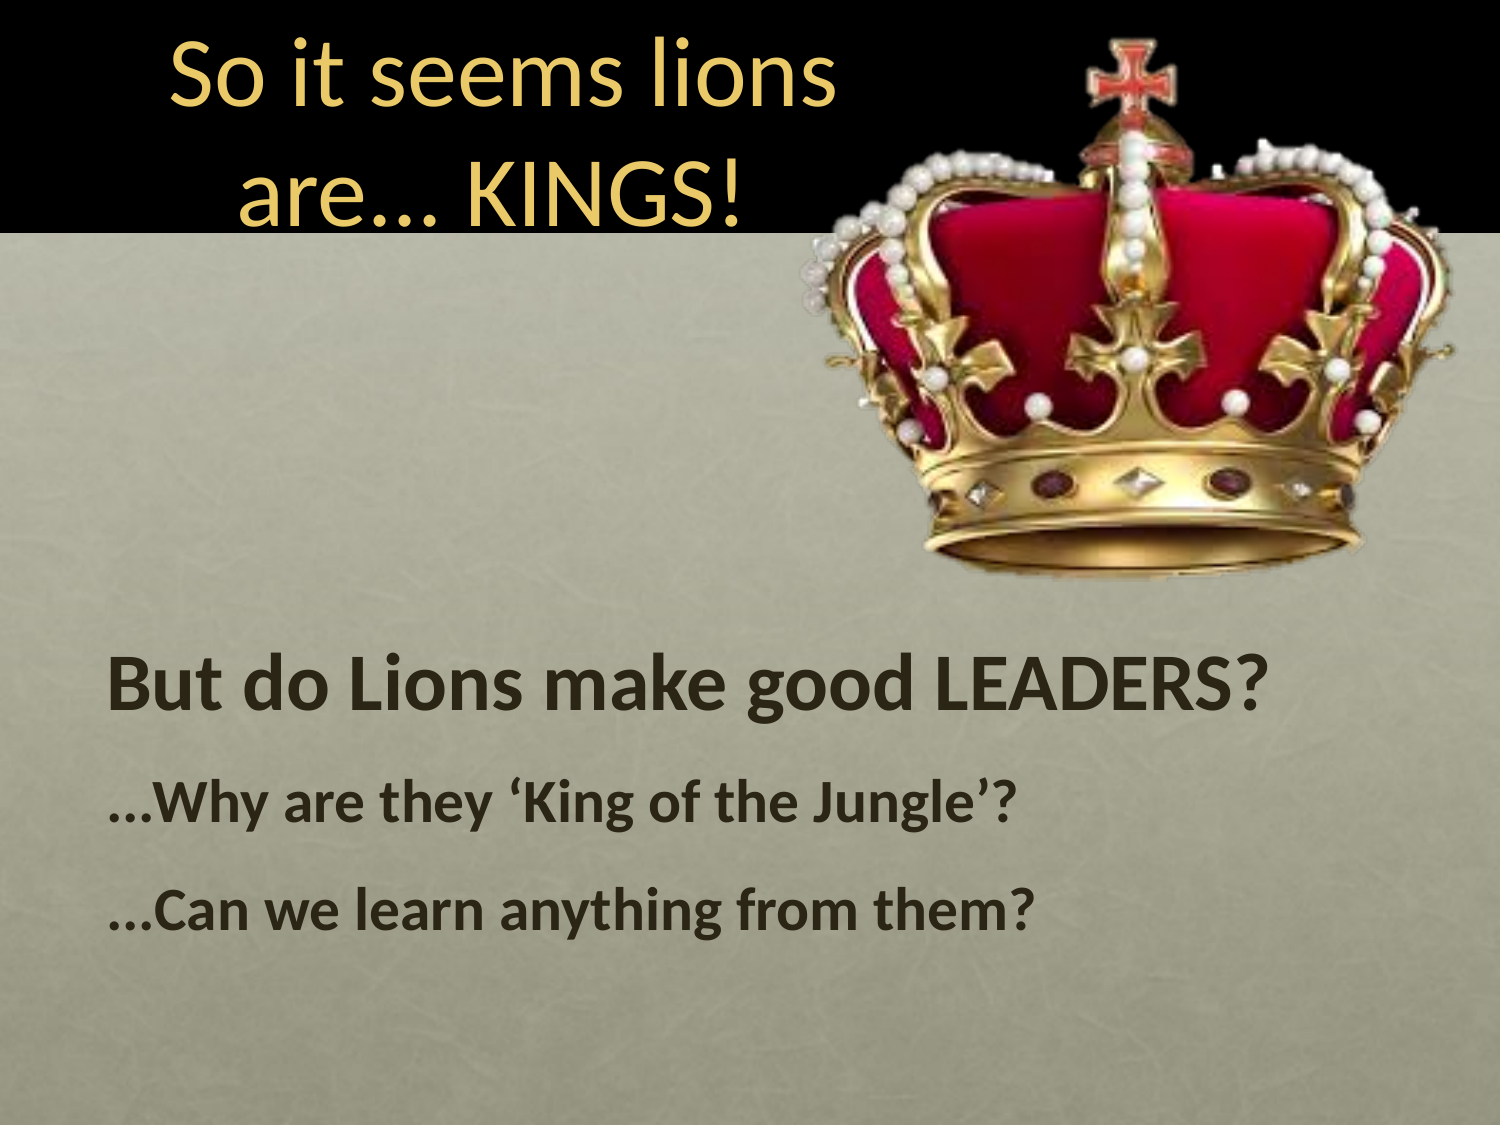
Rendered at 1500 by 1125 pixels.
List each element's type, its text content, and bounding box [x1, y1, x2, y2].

list But do Lions make good LEADERS? ...Why are they ‘King of the Jungle’? ...Can we learn anything from them? [91, 621, 1336, 1018]
title So it seems lions are... KINGS! [127, 0, 880, 252]
picture [0, 28, 1500, 1125]
